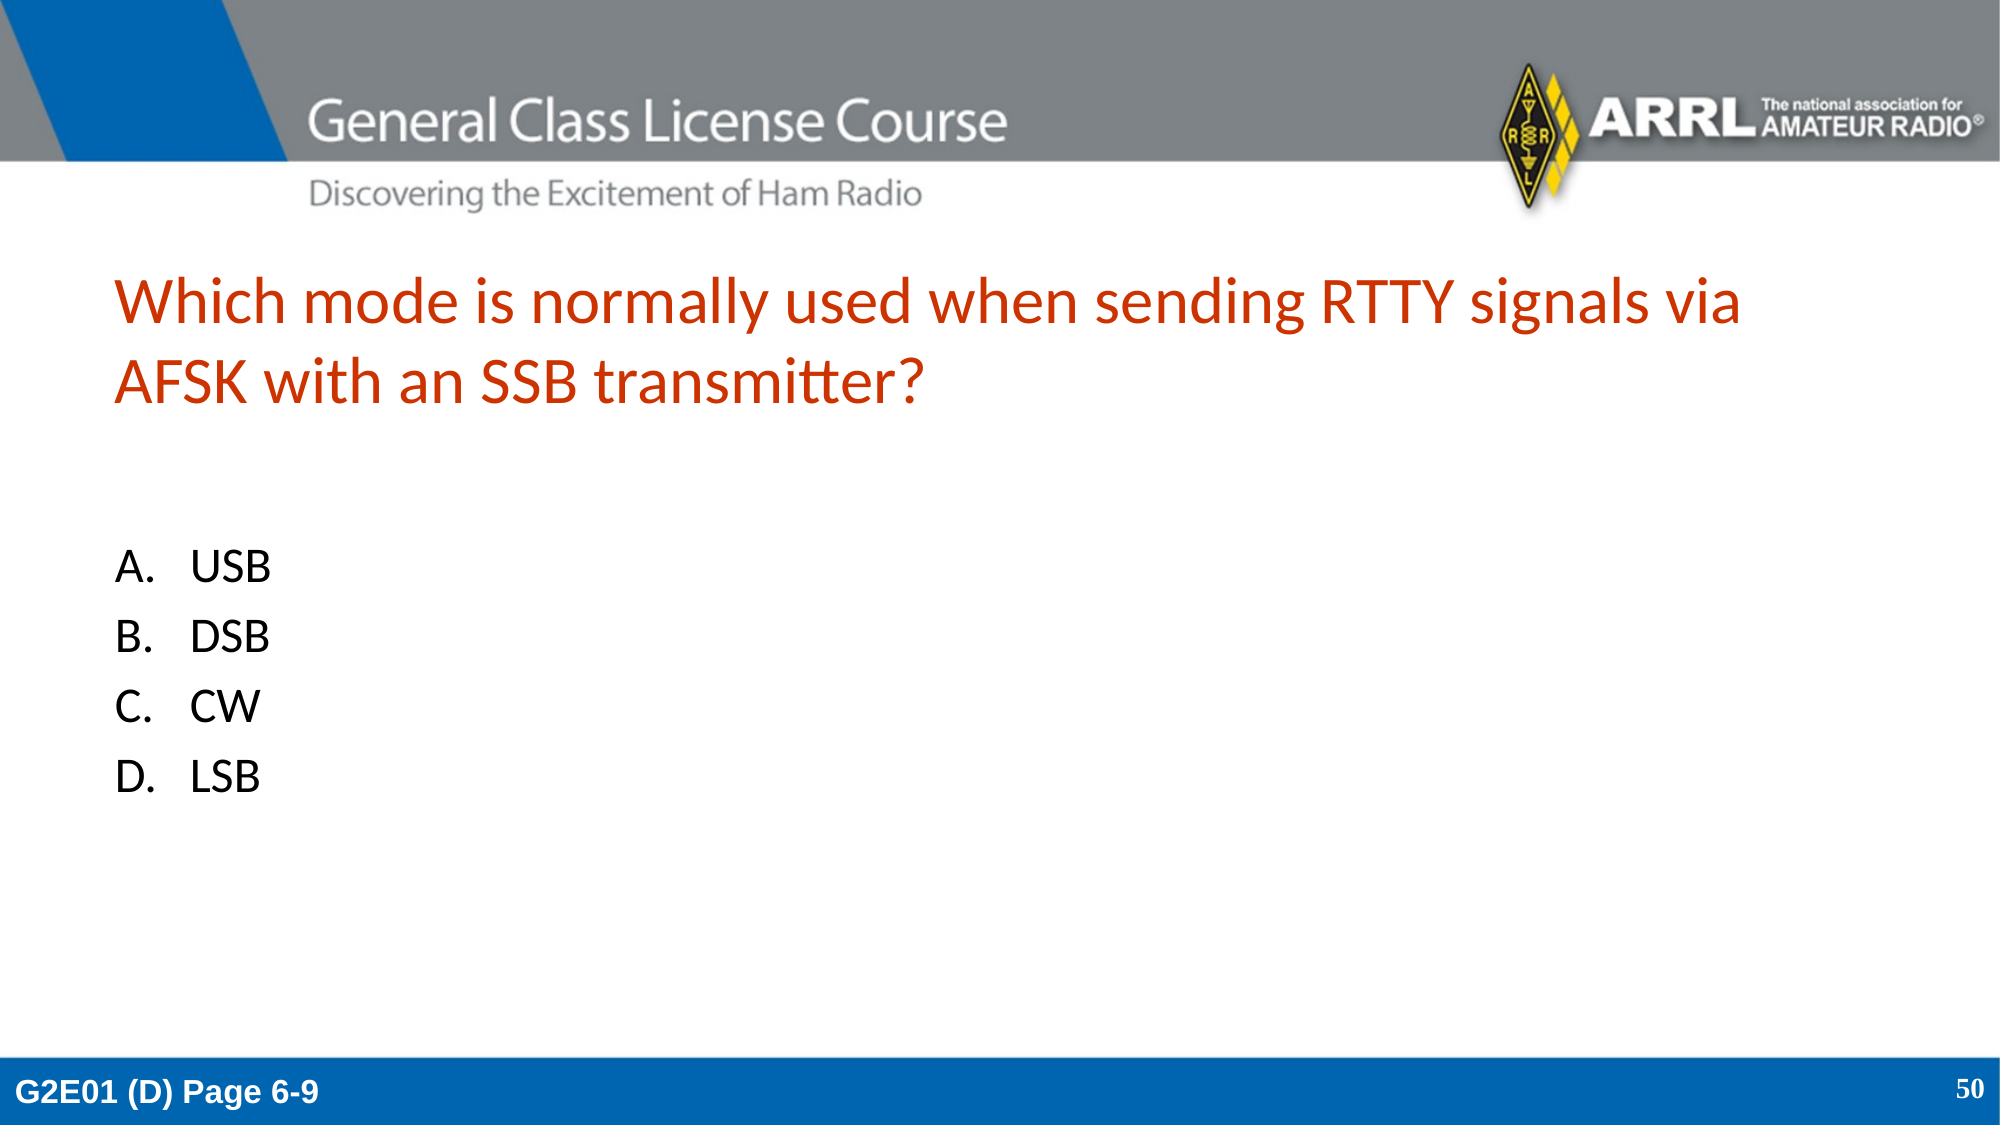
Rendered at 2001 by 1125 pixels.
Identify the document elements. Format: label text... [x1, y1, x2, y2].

text_box 50 [1875, 1062, 2000, 1113]
picture [0, 0, 2001, 1125]
text_box G2E01 (D) Page 6-9 [0, 1062, 1313, 1118]
list USB DSB CW LSB [99, 525, 1900, 1005]
title Which mode is normally used when sending RTTY signals via AFSK with an SSB transmitter? [99, 249, 1900, 468]
